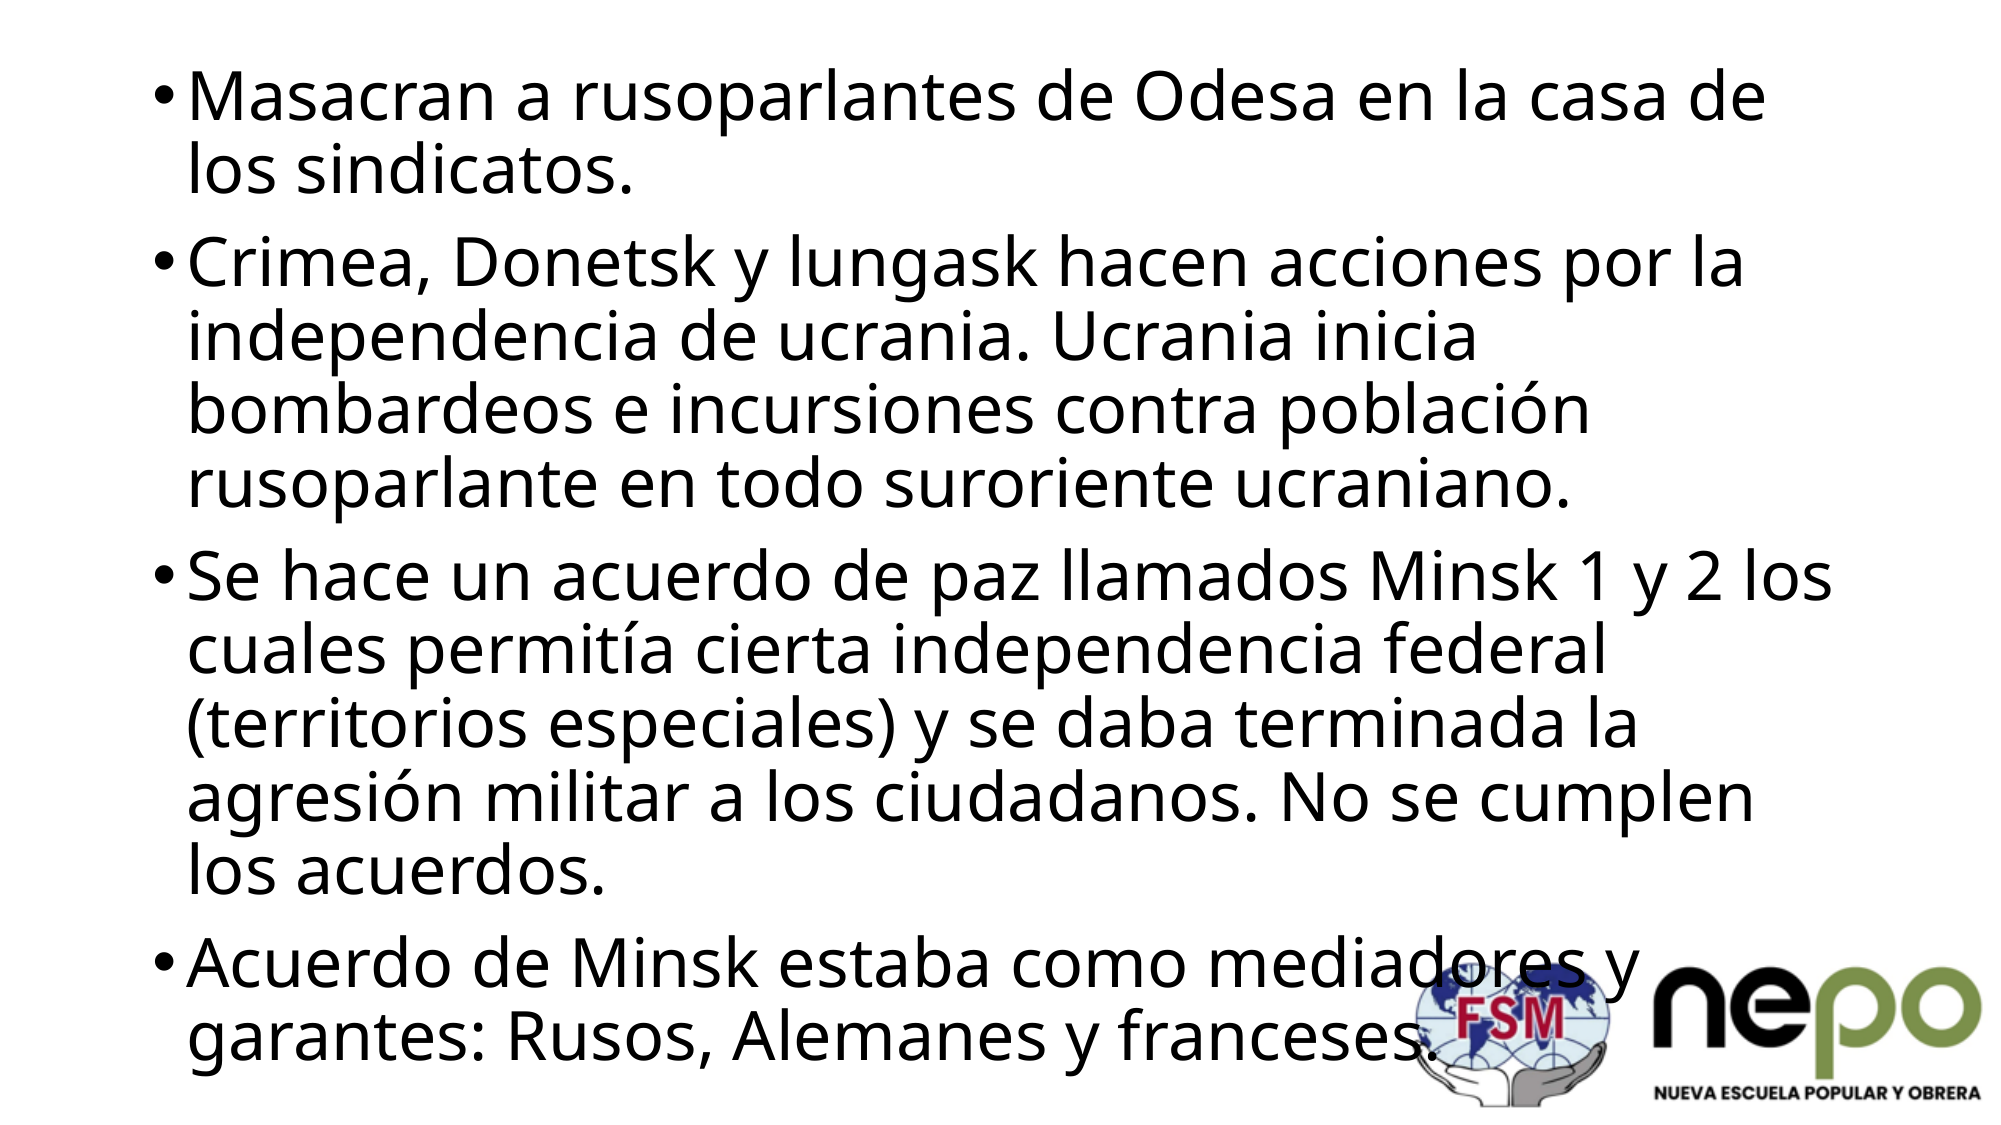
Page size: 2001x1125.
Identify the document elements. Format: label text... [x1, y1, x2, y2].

list Masacran a rusoparlantes de Odesa en la casa de los sindicatos. Crimea, Donetsk y lungask hacen acciones por la independencia de ucrania. Ucrania inicia bombardeos e incursiones contra población rusoparlante en todo suroriente ucraniano. Se hace un acuerdo de paz llamados Minsk 1 y 2 los cuales permitía cierta independencia federal (territorios especiales) y se daba terminada la agresión militar a los ciudadanos. No se cumplen los acuerdos. Acuerdo de Minsk estaba como mediadores y garantes: Rusos, Alemanes y franceses. [137, 53, 1863, 1088]
picture [1399, 944, 2000, 1118]
